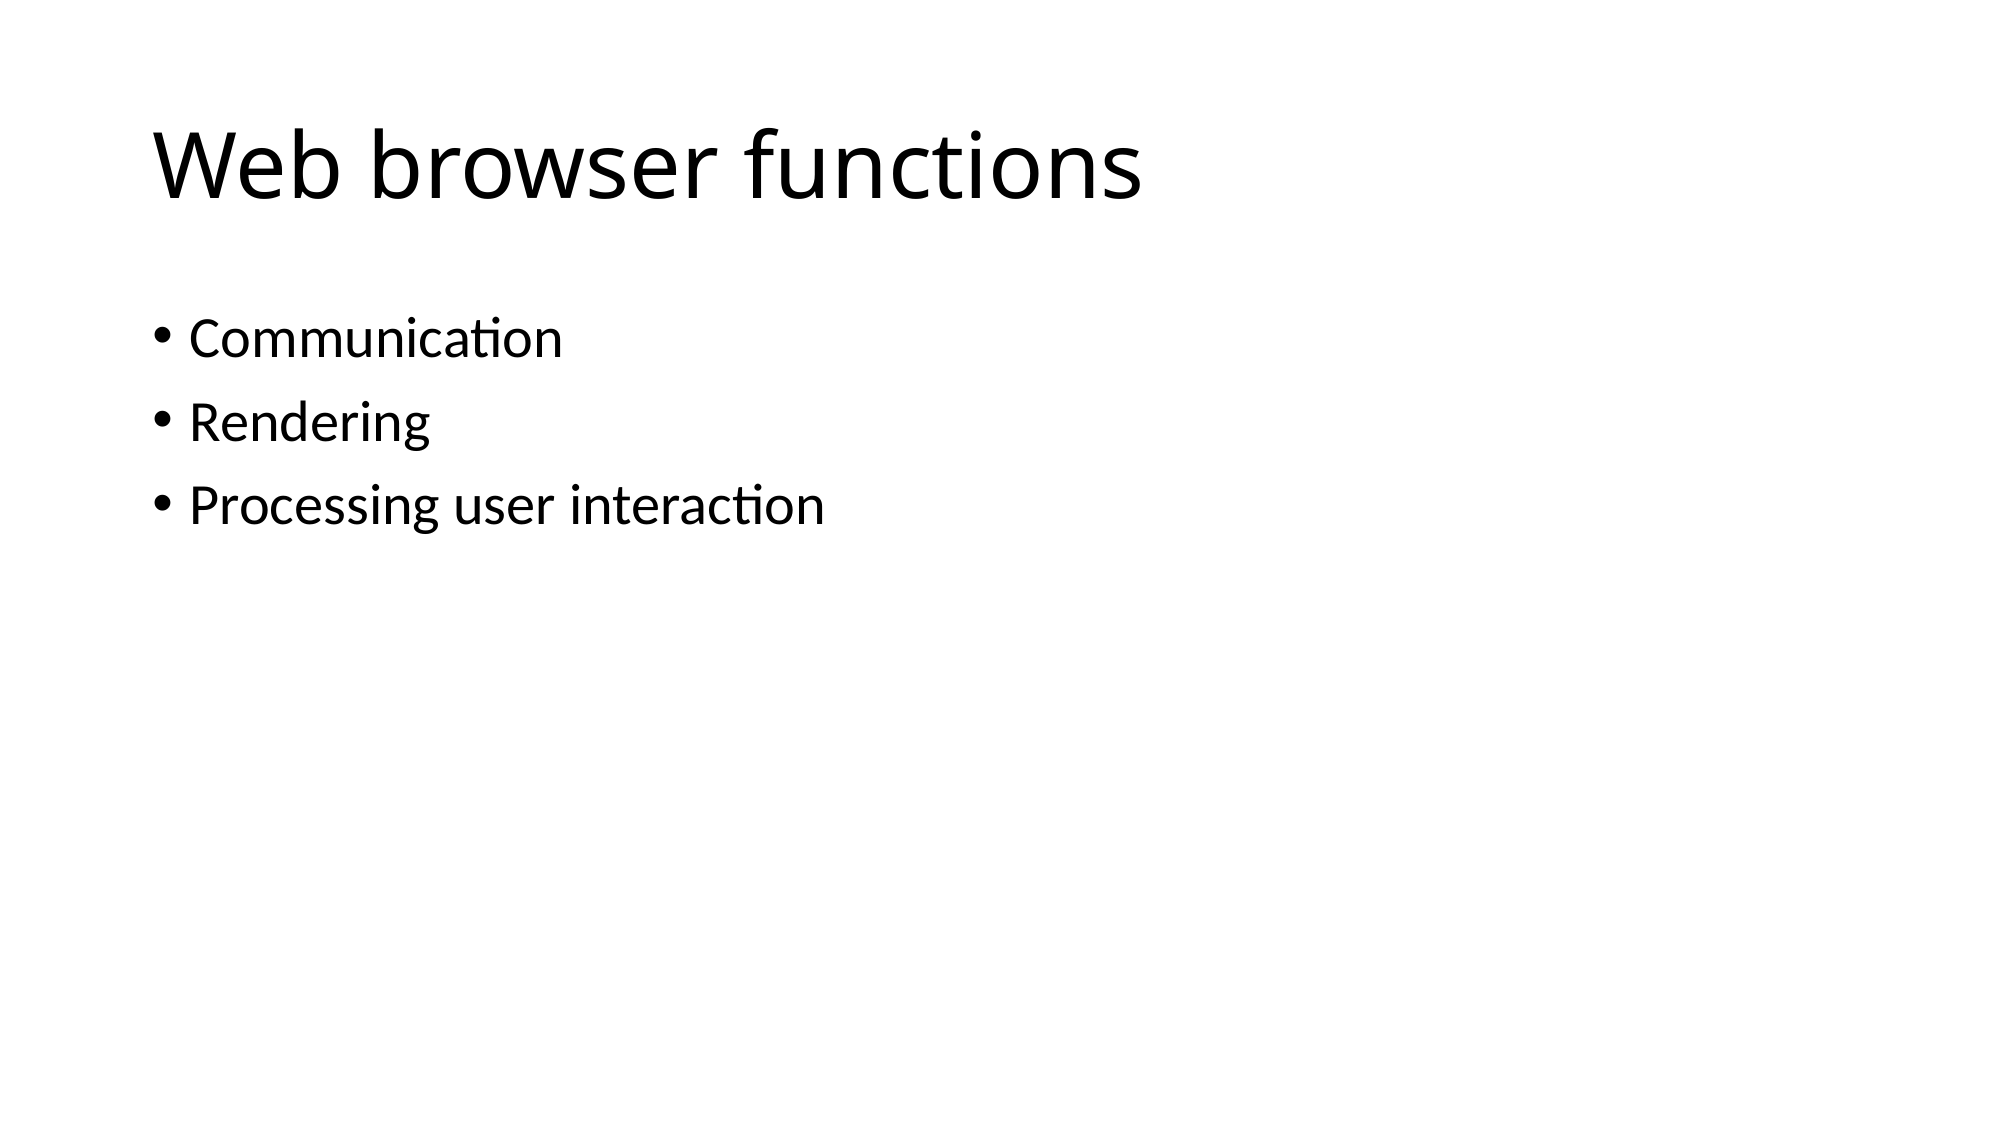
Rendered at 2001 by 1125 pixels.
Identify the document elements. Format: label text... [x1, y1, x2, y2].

title Web browser functions [137, 59, 1863, 278]
list Communication Rendering Processing user interaction [137, 299, 1863, 1014]
